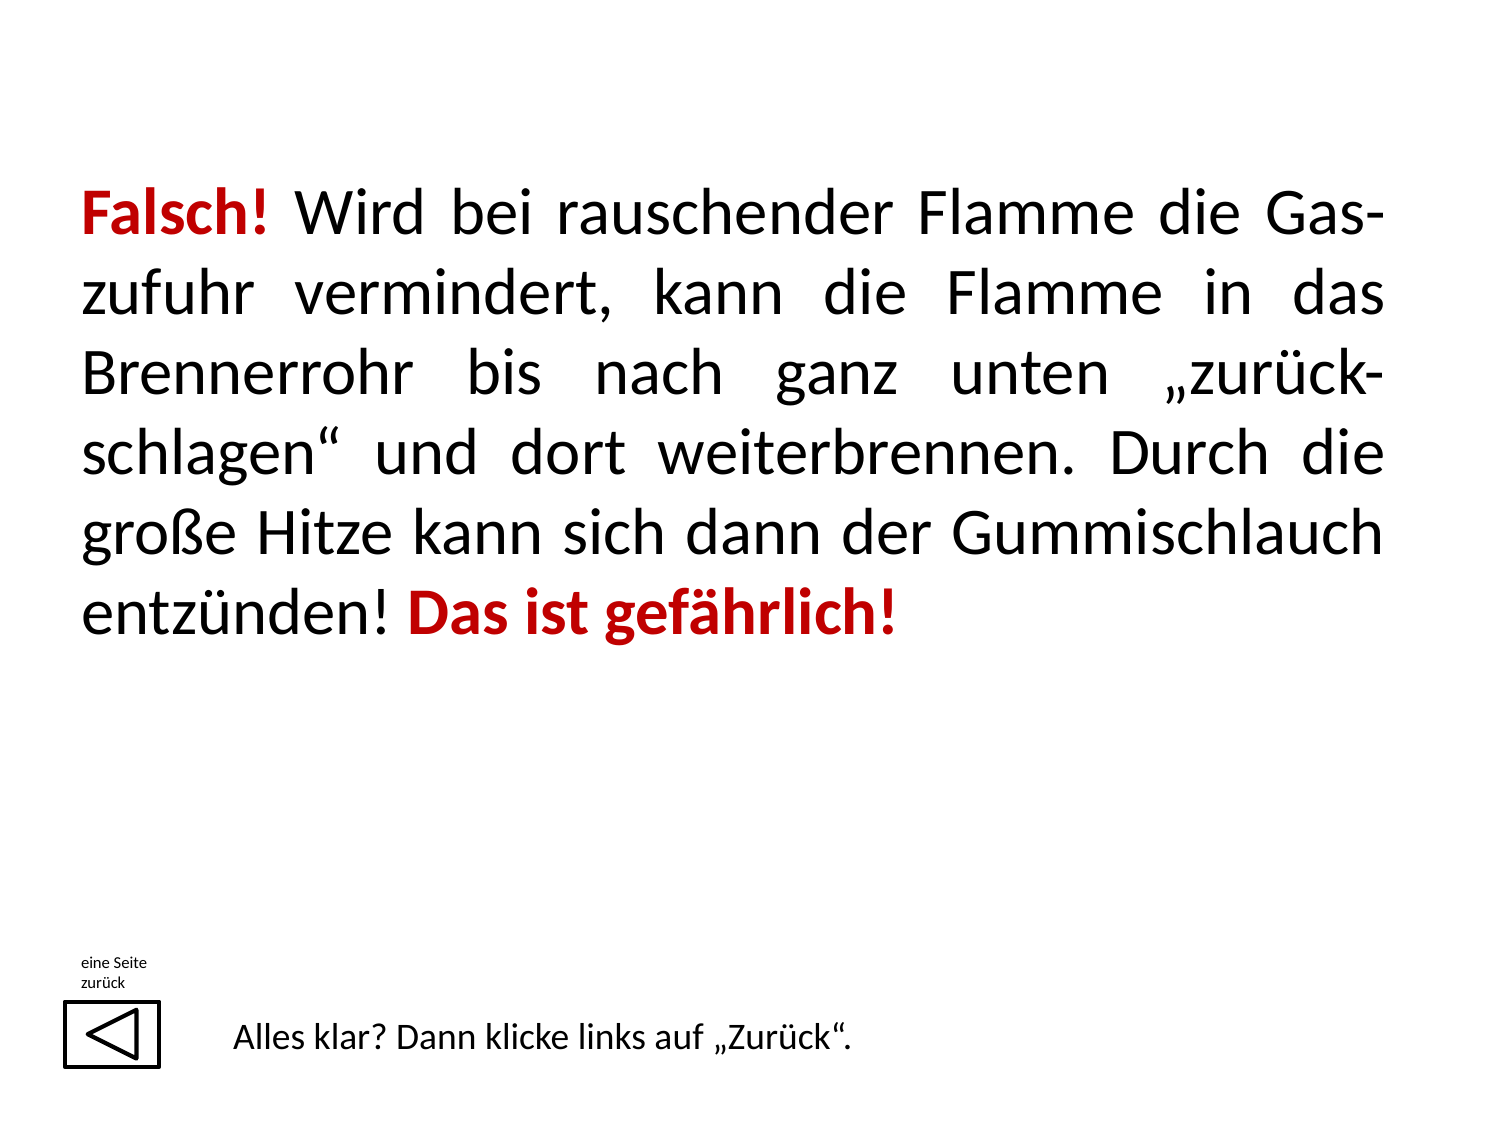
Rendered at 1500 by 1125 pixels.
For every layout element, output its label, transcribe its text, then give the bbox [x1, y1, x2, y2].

text_box Alles klar? Dann klicke links auf „Zurück“. [218, 1004, 1282, 1065]
text_box Falsch! Wird bei rauschender Flamme die Gas-zufuhr vermindert, kann die Flamme in das Brennerrohr bis nach ganz unten „zurück-schlagen“ und dort weiterbrennen. Durch die große Hitze kann sich dann der Gummischlauch entzünden! Das ist gefährlich! [66, 160, 1402, 656]
text_box eine Seite zurück [66, 945, 183, 1000]
text_box [63, 1000, 161, 1069]
